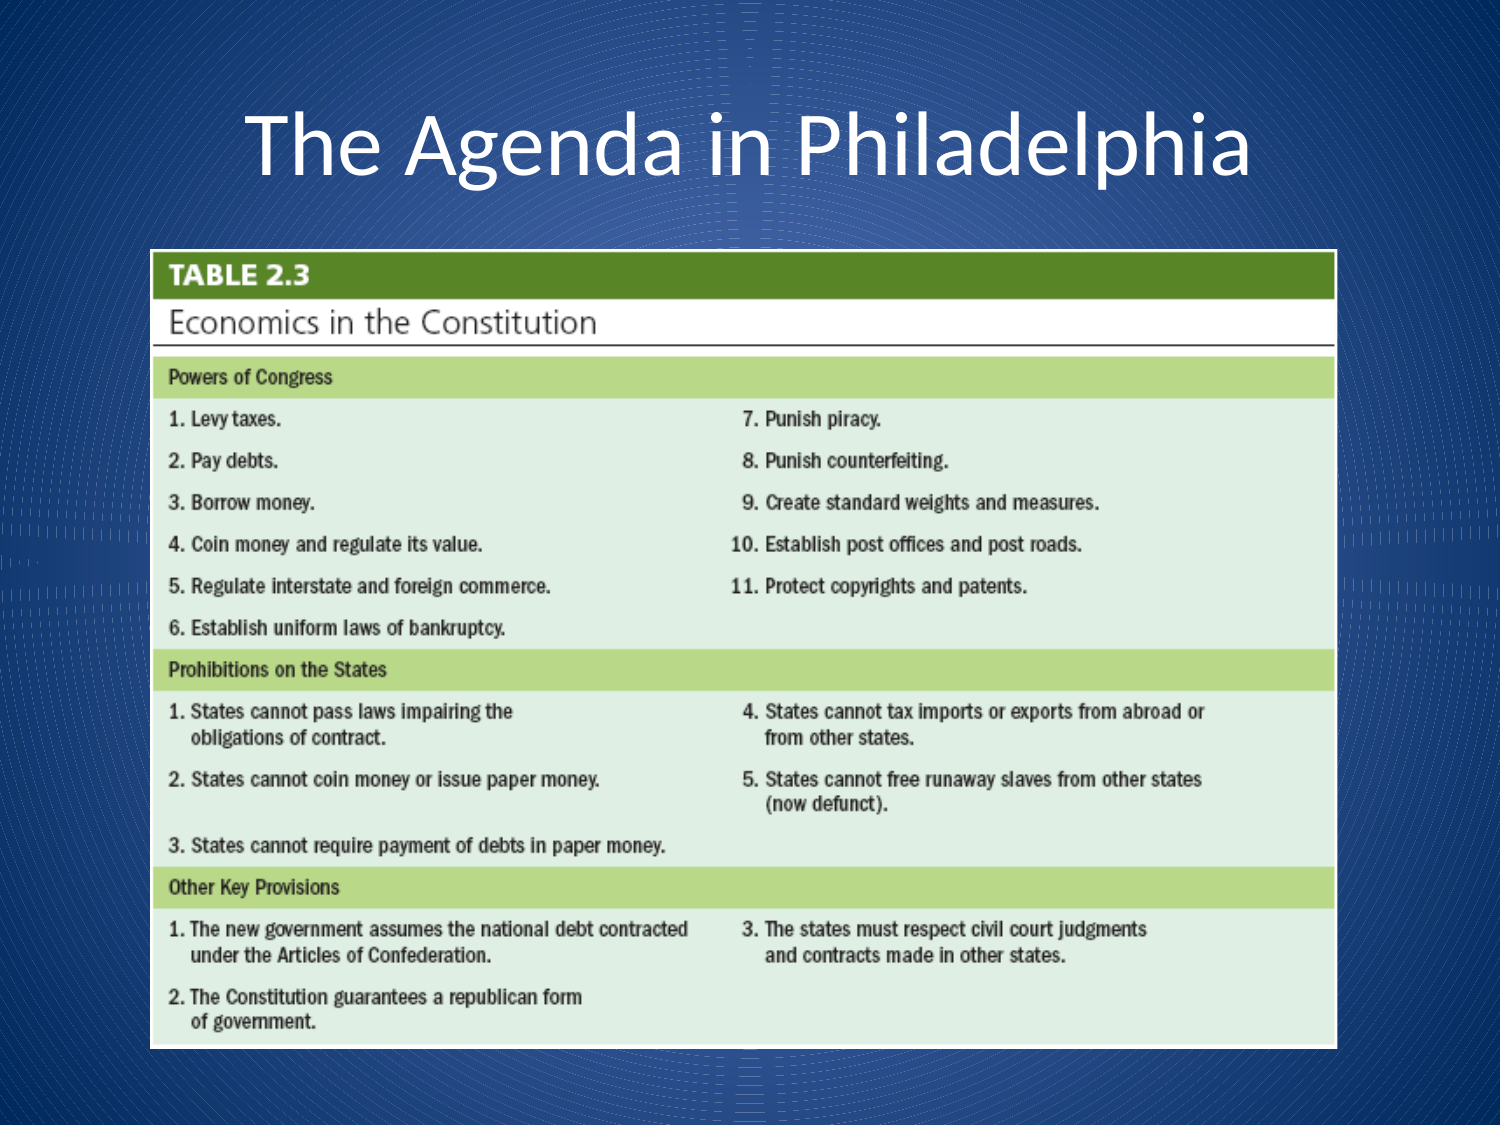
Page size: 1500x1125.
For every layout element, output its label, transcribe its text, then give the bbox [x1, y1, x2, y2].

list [149, 249, 1338, 1049]
title The Agenda in Philadelphia [75, 45, 1425, 233]
